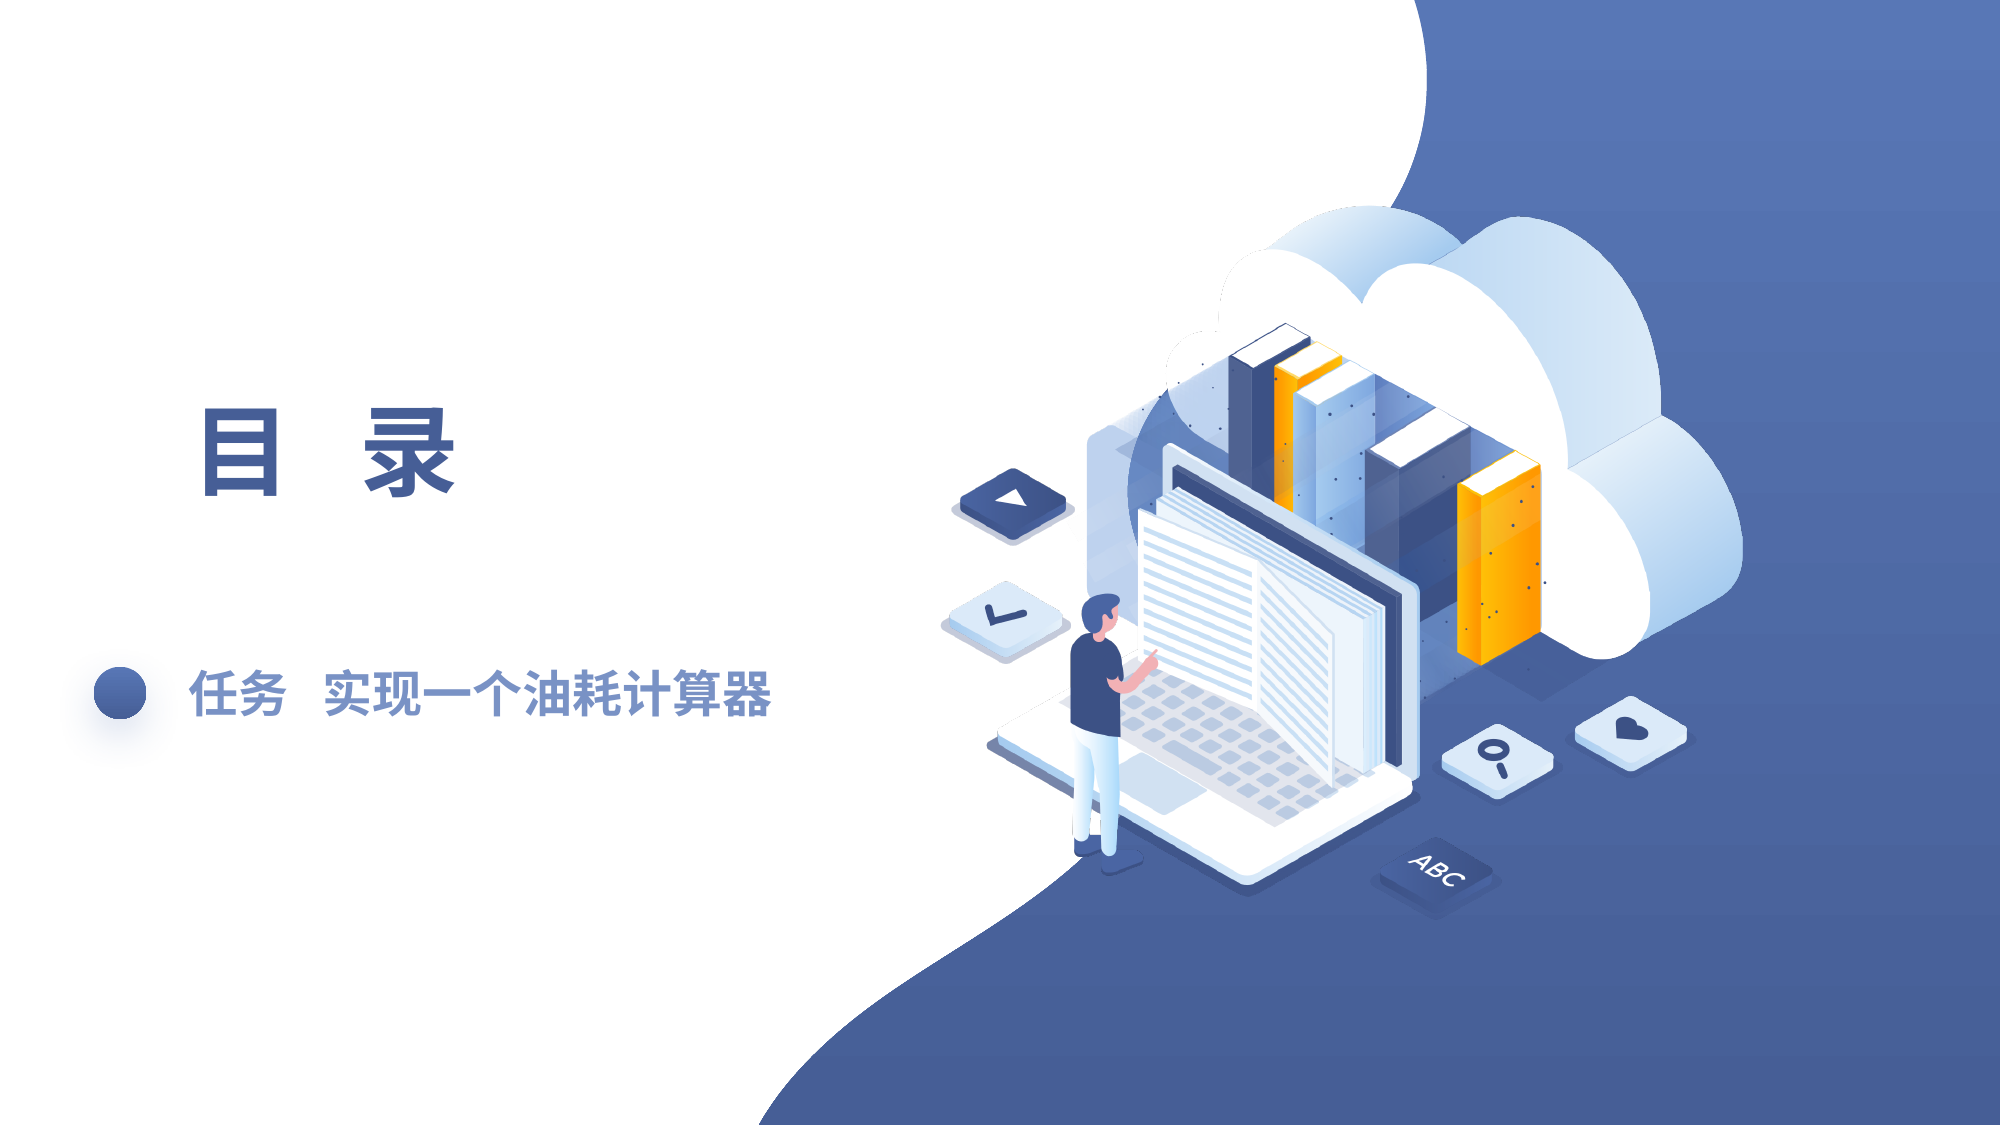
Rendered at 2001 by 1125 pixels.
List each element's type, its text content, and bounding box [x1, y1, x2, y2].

picture [940, 205, 1743, 920]
text_box 任务 实现一个油耗计算器 [173, 654, 940, 730]
text_box [759, 0, 2000, 1125]
text_box 目 录 [176, 381, 590, 517]
text_box [92, 665, 148, 720]
